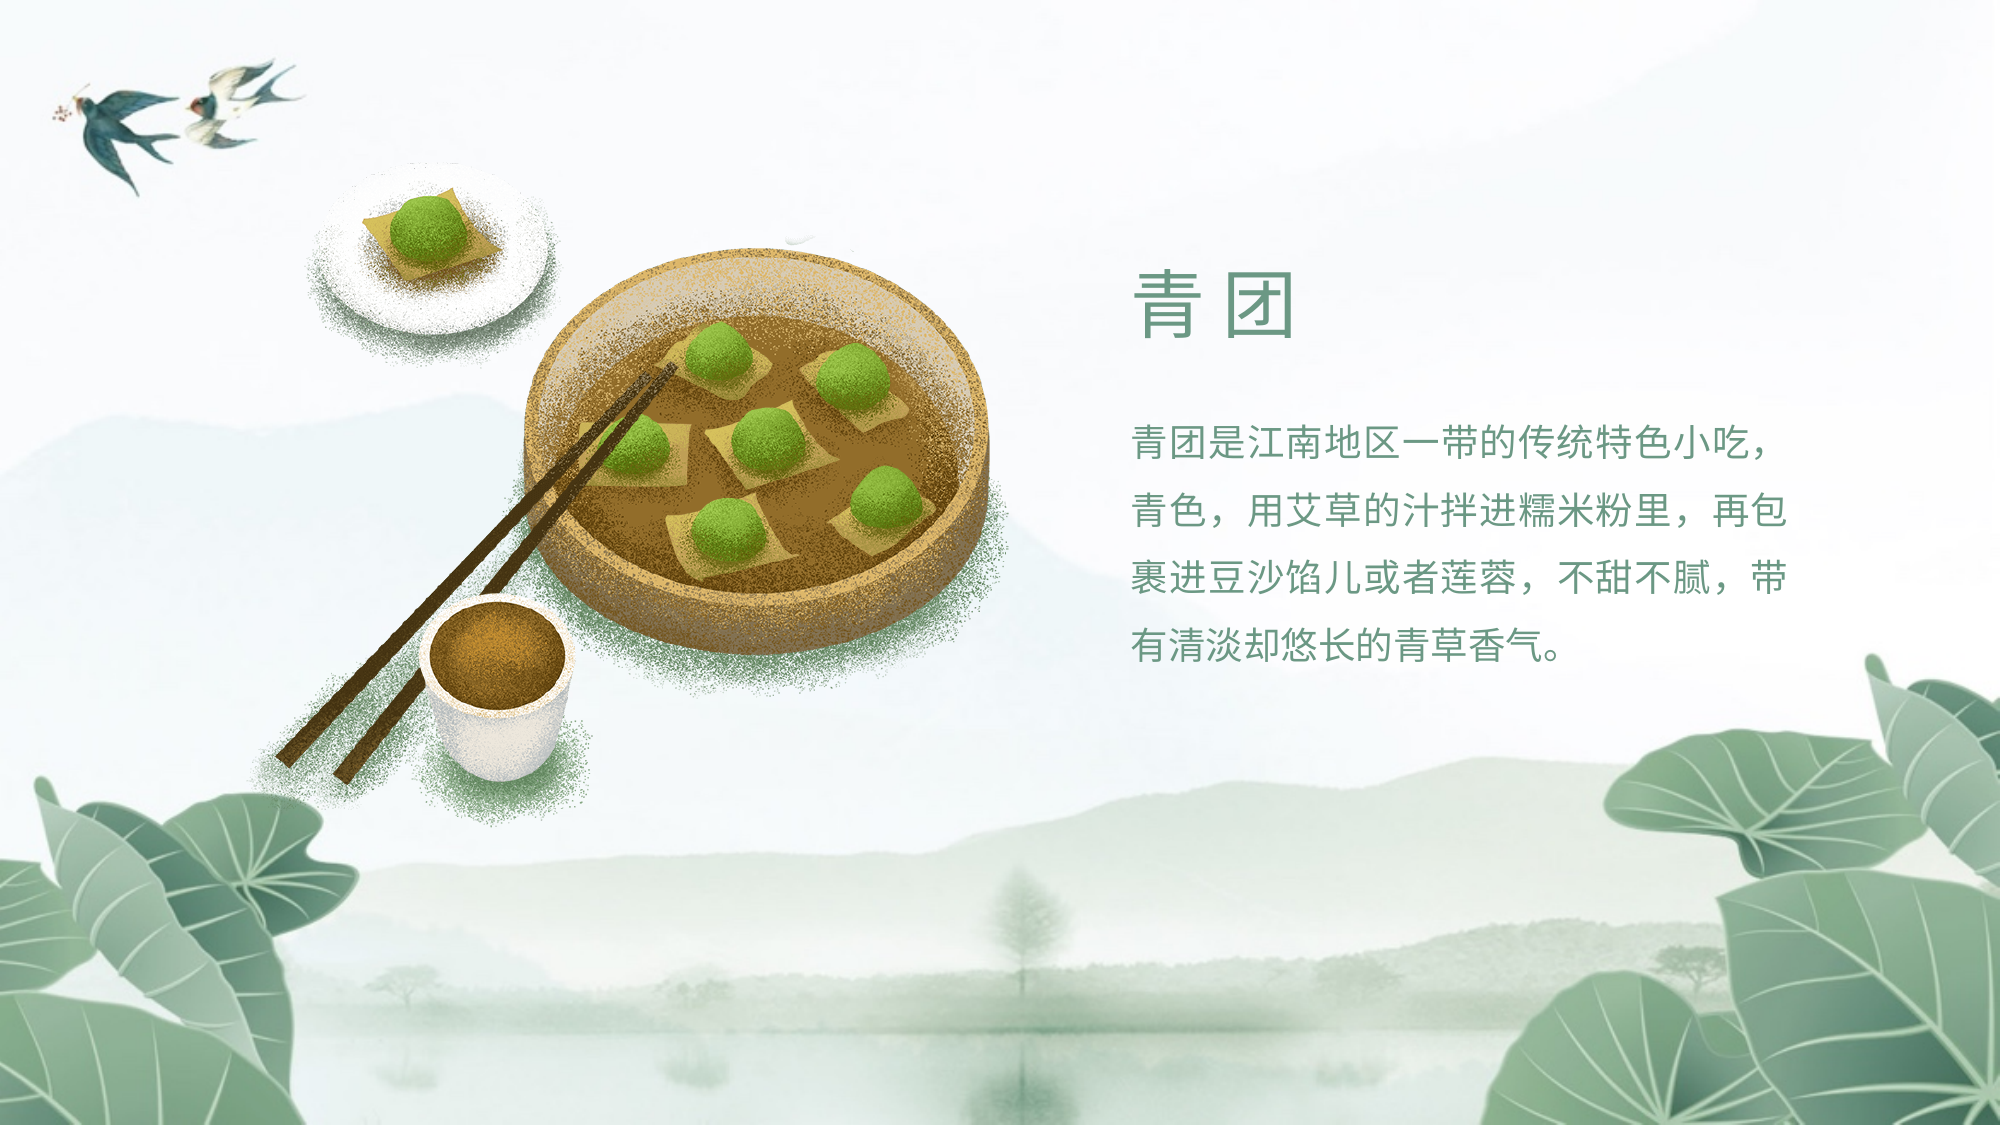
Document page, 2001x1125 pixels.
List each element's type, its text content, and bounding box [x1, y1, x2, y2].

text_box 青团是江南地区一带的传统特色小吃，青色，用艾草的汁拌进糯米粉里，再包裹进豆沙馅儿或者莲蓉，不甜不腻，带有清淡却悠长的青草香气。 [1115, 389, 1803, 674]
text_box 青 团 [1115, 250, 1373, 356]
picture [0, 0, 2000, 1125]
